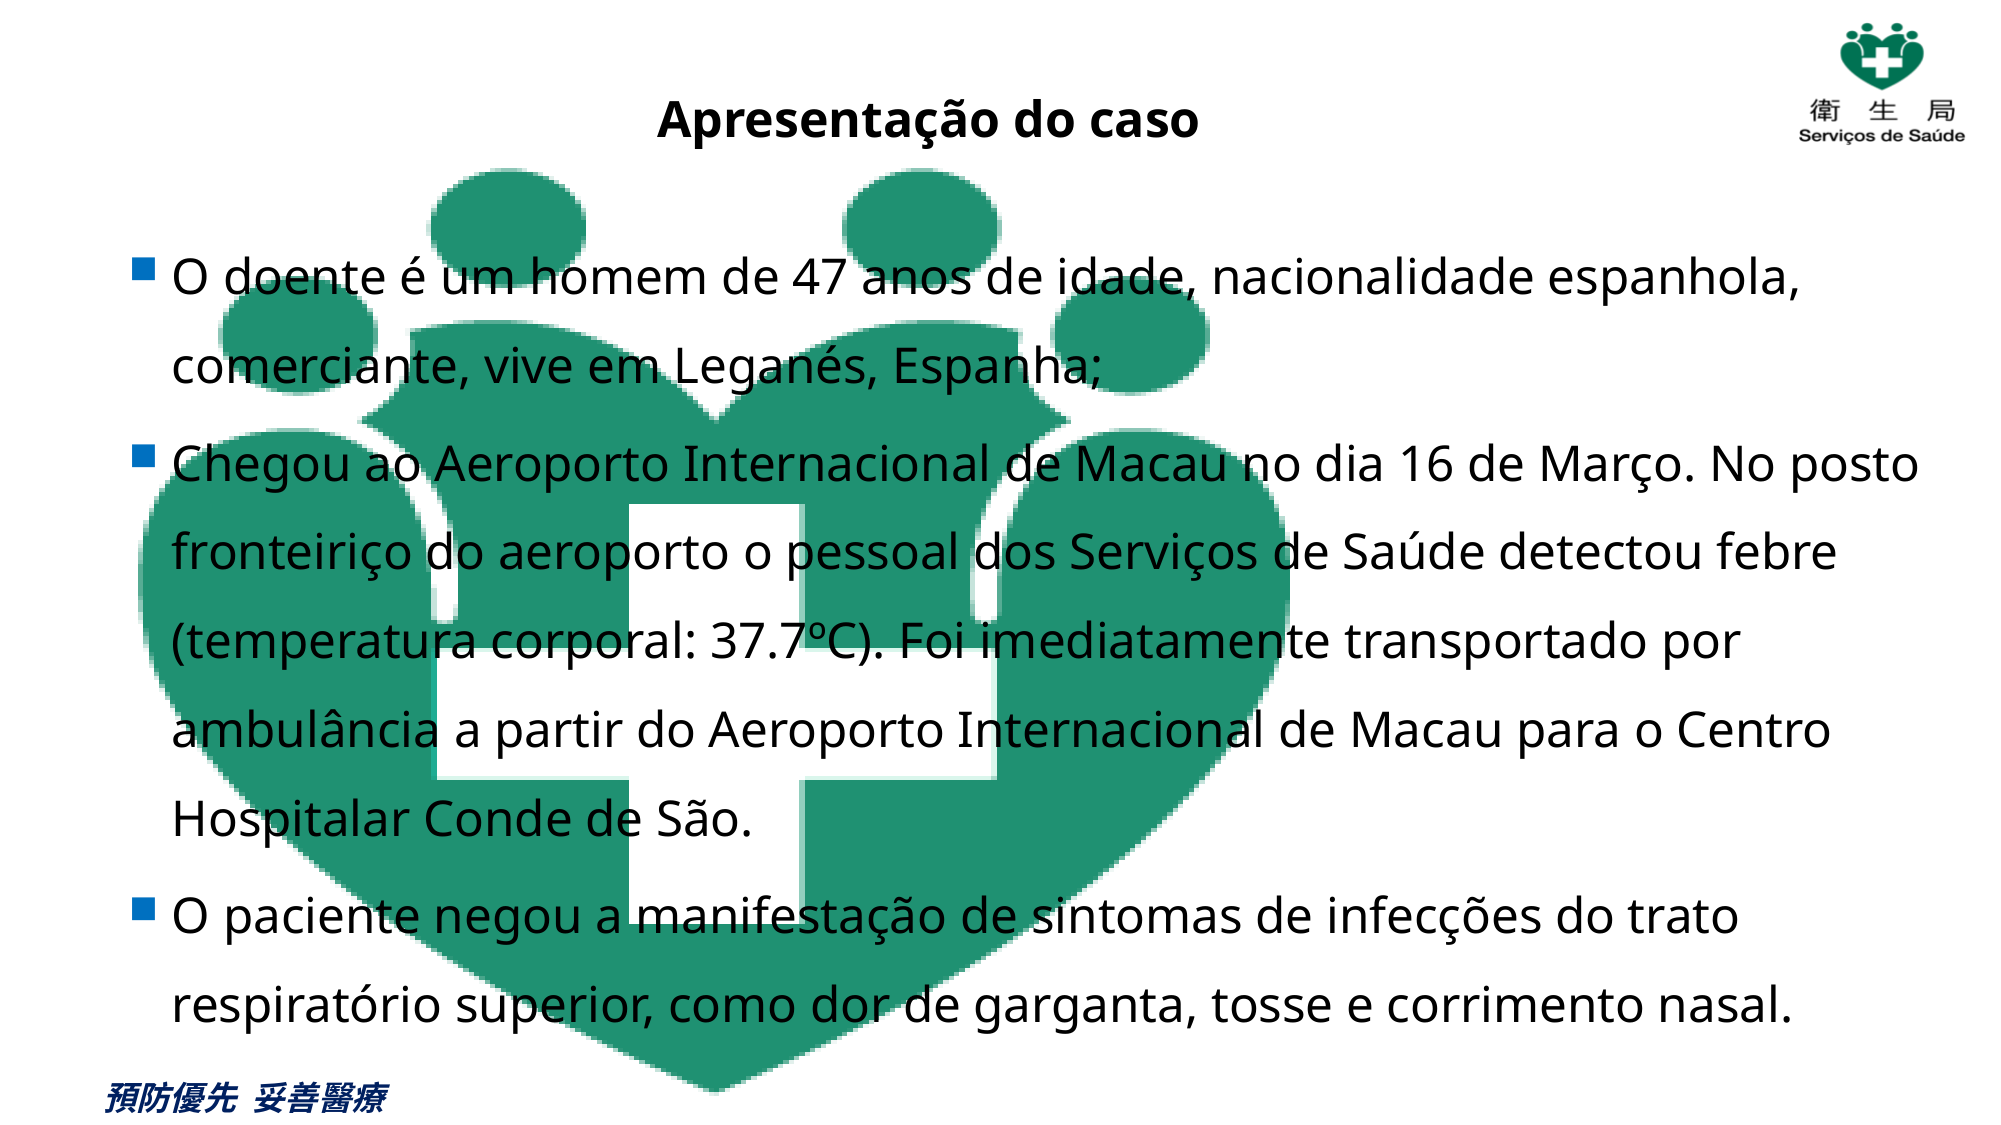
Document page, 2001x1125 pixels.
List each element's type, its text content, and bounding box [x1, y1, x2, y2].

list O doente é um homem de 47 anos de idade, nacionalidade espanhola, comerciante, vive em Leganés, Espanha; Chegou ao Aeroporto Internacional de Macau no dia 16 de Março. No posto fronteiriço do aeroporto o pessoal dos Serviços de Saúde detectou febre (temperatura corporal: 37.7ºC). Foi imediatamente transportado por ambulância a partir do Aeroporto Internacional de Macau para o Centro Hospitalar Conde de São. O paciente negou a manifestação de sintomas de infecções do trato respiratório superior, como dor de garganta, tosse e corrimento nasal. [114, 208, 1945, 1047]
title Apresentação do caso [66, 33, 1792, 209]
